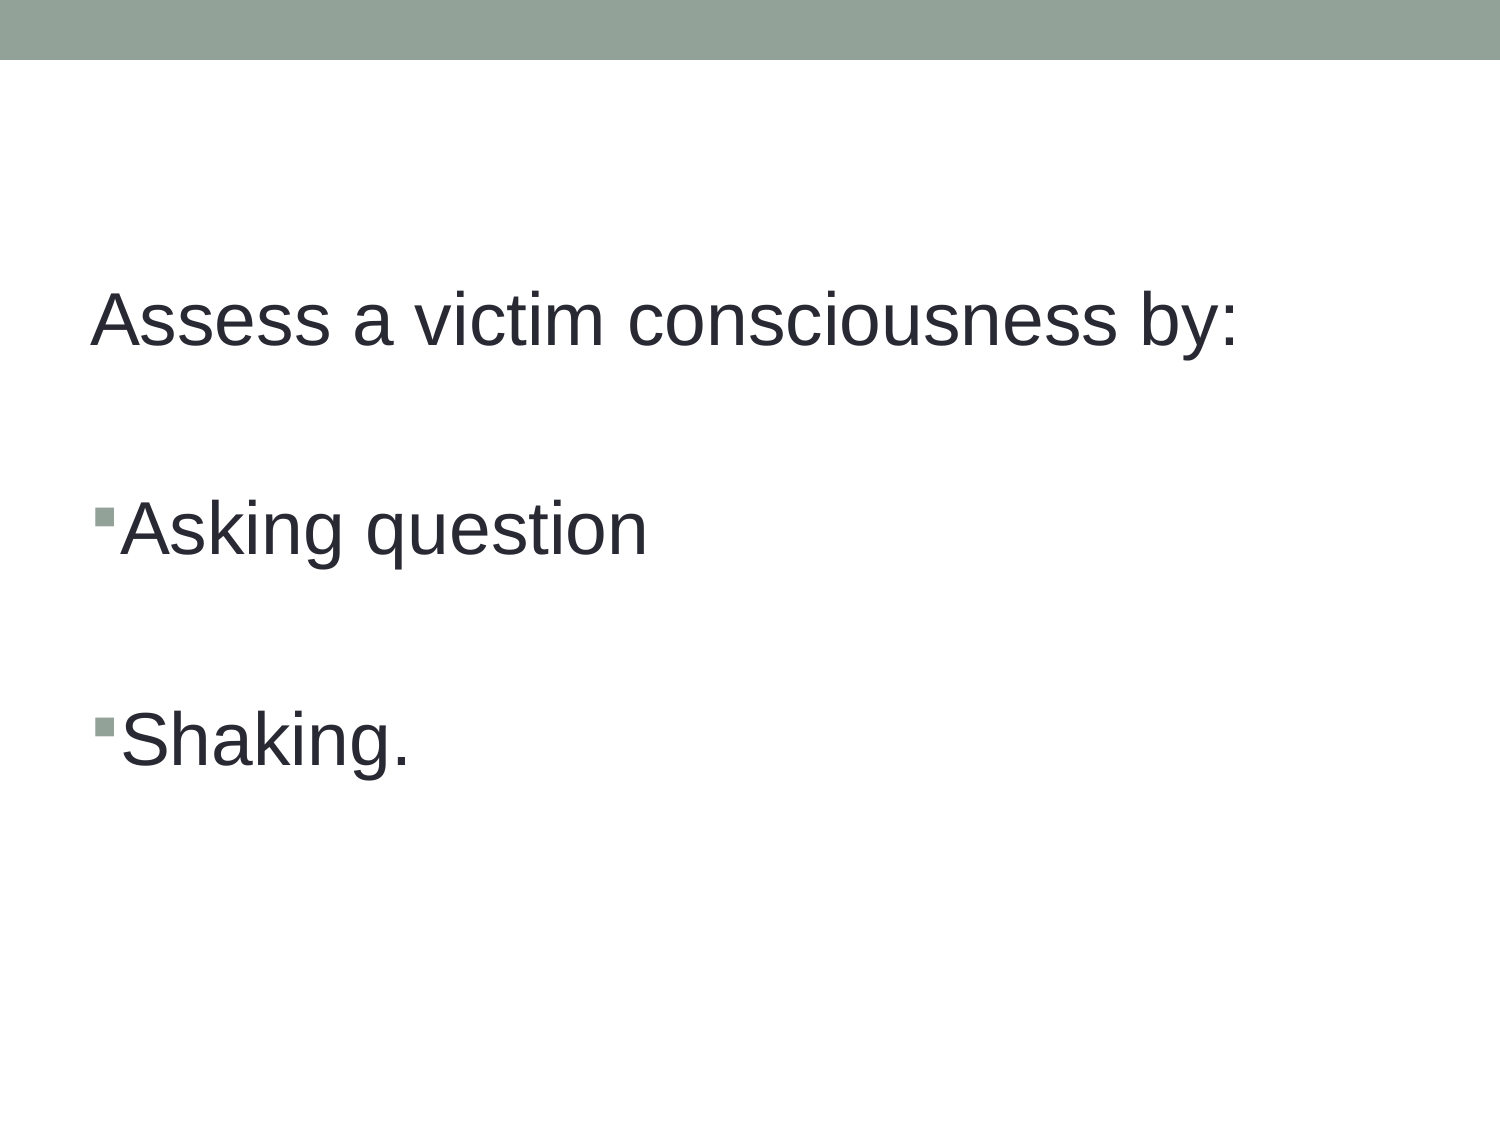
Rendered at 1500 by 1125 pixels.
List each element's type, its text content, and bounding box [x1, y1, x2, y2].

list Assess a victim consciousness by: Asking question Shaking. [75, 262, 1425, 1063]
